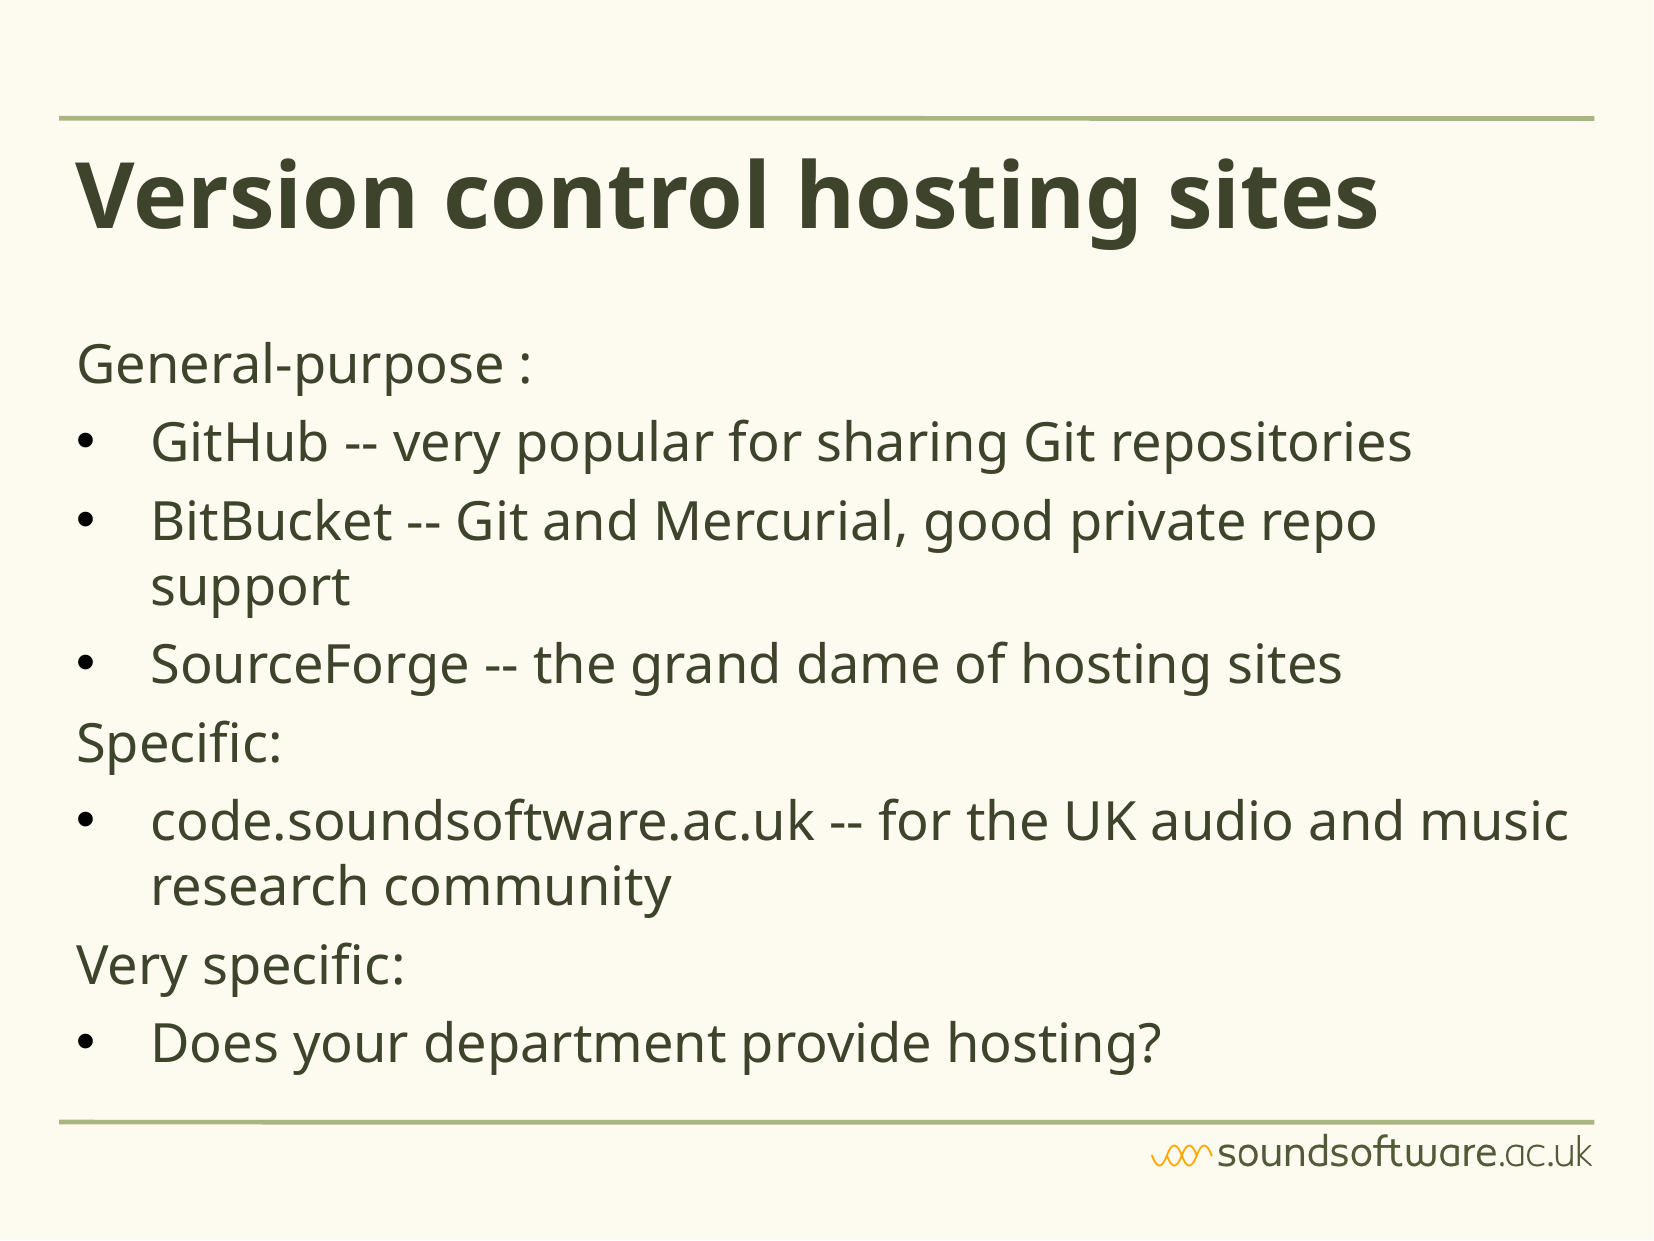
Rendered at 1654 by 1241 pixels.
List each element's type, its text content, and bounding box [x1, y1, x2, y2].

picture [1151, 1139, 1592, 1167]
title Version control hosting sites [59, 118, 1593, 265]
text_box General-purpose : GitHub -- very popular for sharing Git repositories BitBucket -- Git and Mercurial, good private repo support SourceForge -- the grand dame of hosting sites Specific: code.soundsoftware.ac.uk -- for the UK audio and music research community Very specific: Does your department provide hosting? [59, 321, 1593, 1139]
